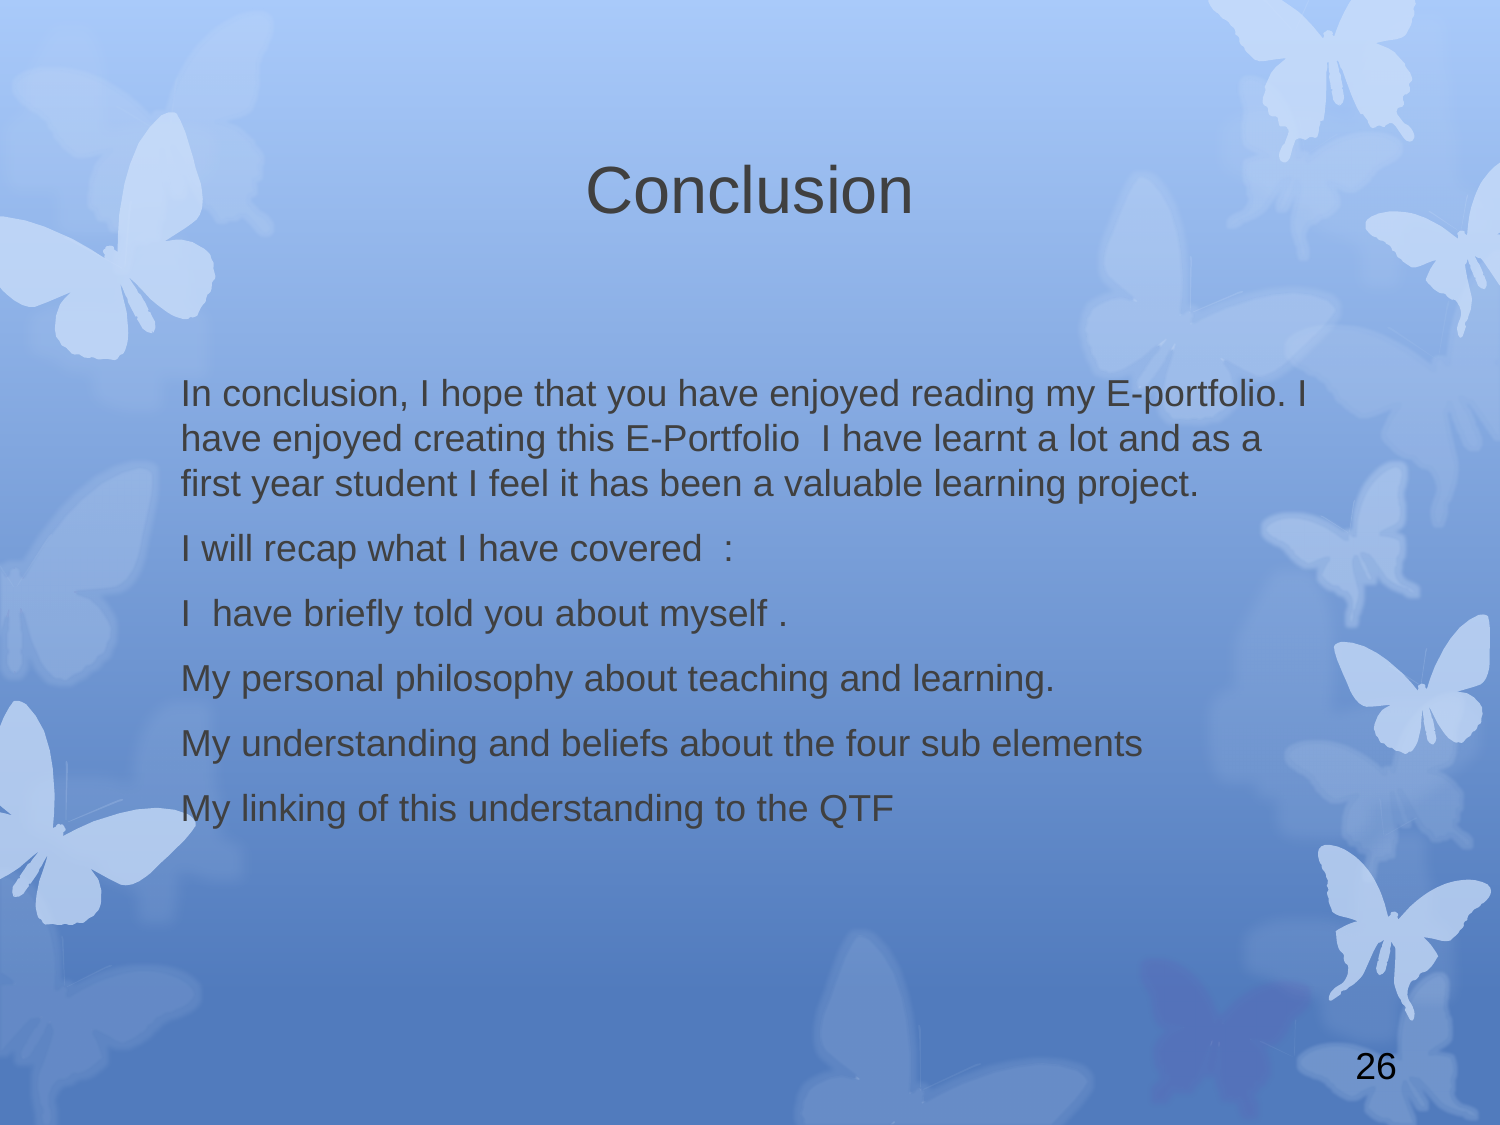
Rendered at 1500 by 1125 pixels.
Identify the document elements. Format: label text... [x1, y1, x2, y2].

title Conclusion [165, 110, 1335, 263]
text_box 26 [1340, 1034, 1415, 1095]
list In conclusion, I hope that you have enjoyed reading my E-portfolio. I have enjoyed creating this E-Portfolio I have learnt a lot and as a first year student I feel it has been a valuable learning project. I will recap what I have covered : I have briefly told you about myself . My personal philosophy about teaching and learning. My understanding and beliefs about the four sub elements My linking of this understanding to the QTF [165, 296, 1335, 962]
